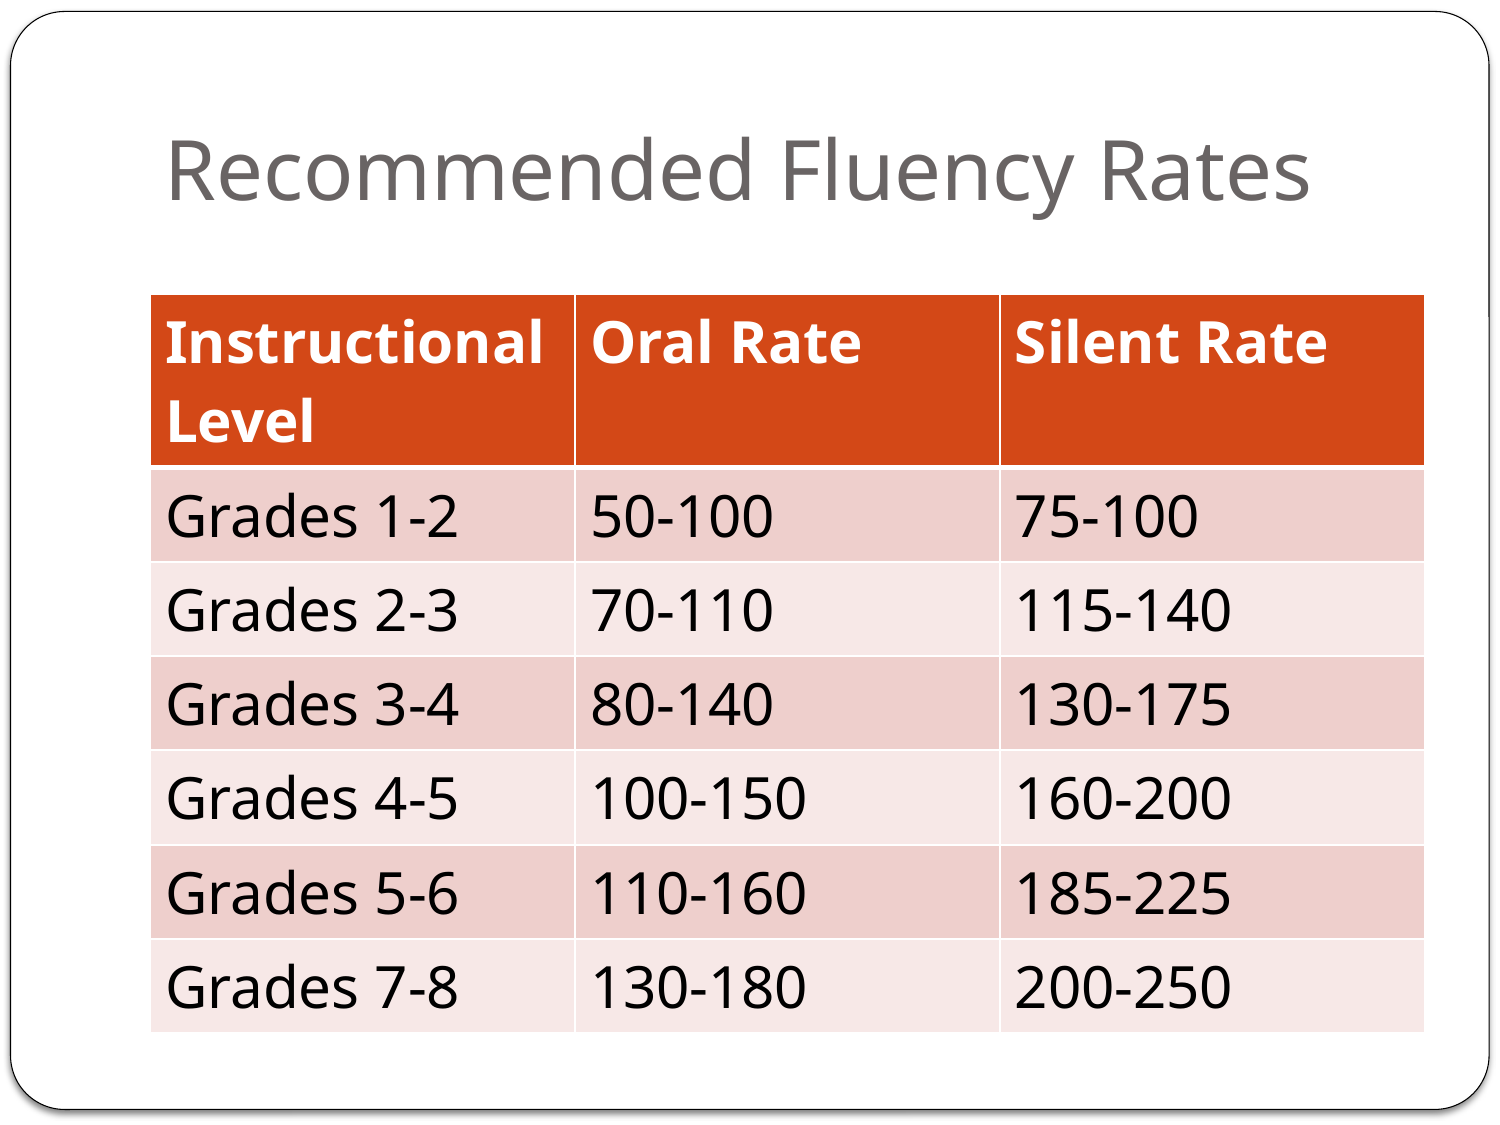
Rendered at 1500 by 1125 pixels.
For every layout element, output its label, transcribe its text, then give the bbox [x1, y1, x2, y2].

table_cell 185-225 [1001, 846, 1424, 938]
table_cell Grades 5-6 [151, 846, 574, 938]
table_cell 80-140 [576, 657, 999, 749]
table_header Oral Rate [576, 295, 999, 465]
table_cell 130-180 [576, 940, 999, 1032]
table_cell Grades 4-5 [151, 751, 574, 844]
table_cell 75-100 [1001, 470, 1424, 561]
table_cell 70-110 [576, 563, 999, 655]
table_cell 130-175 [1001, 657, 1424, 749]
title Recommended Fluency Rates [150, 45, 1425, 233]
table_cell Grades 1-2 [151, 470, 574, 561]
table_cell 100-150 [576, 751, 999, 844]
table_cell Grades 7-8 [151, 940, 574, 1032]
table_cell 110-160 [576, 846, 999, 938]
table_cell 200-250 [1001, 940, 1424, 1032]
table_cell 50-100 [576, 470, 999, 561]
table_header Silent Rate [1001, 295, 1424, 465]
table_header Instructional Level [151, 295, 574, 465]
table_cell 115-140 [1001, 563, 1424, 655]
table_cell 160-200 [1001, 751, 1424, 844]
table_cell Grades 2-3 [151, 563, 574, 655]
table_cell Grades 3-4 [151, 657, 574, 749]
